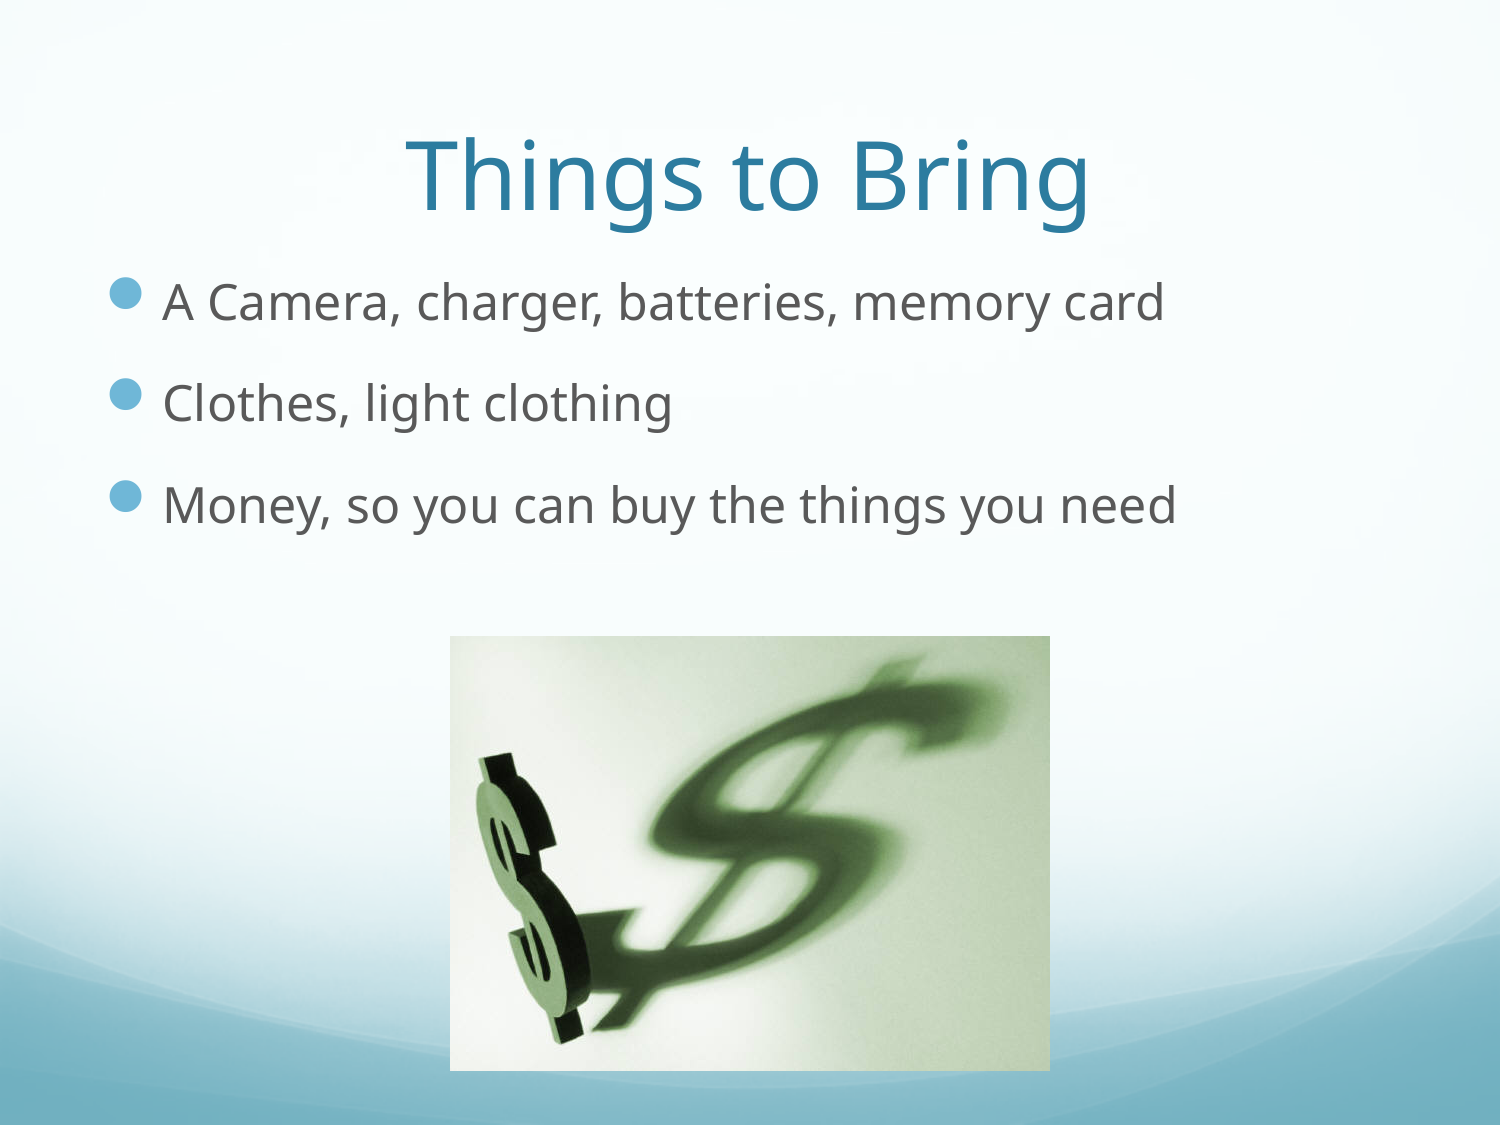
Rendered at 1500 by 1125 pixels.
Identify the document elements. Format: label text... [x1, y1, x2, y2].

title Things to Bring [90, 17, 1410, 237]
list A Camera, charger, batteries, memory card Clothes, light clothing Money, so you can buy the things you need [90, 262, 1410, 975]
picture [449, 635, 1051, 1072]
